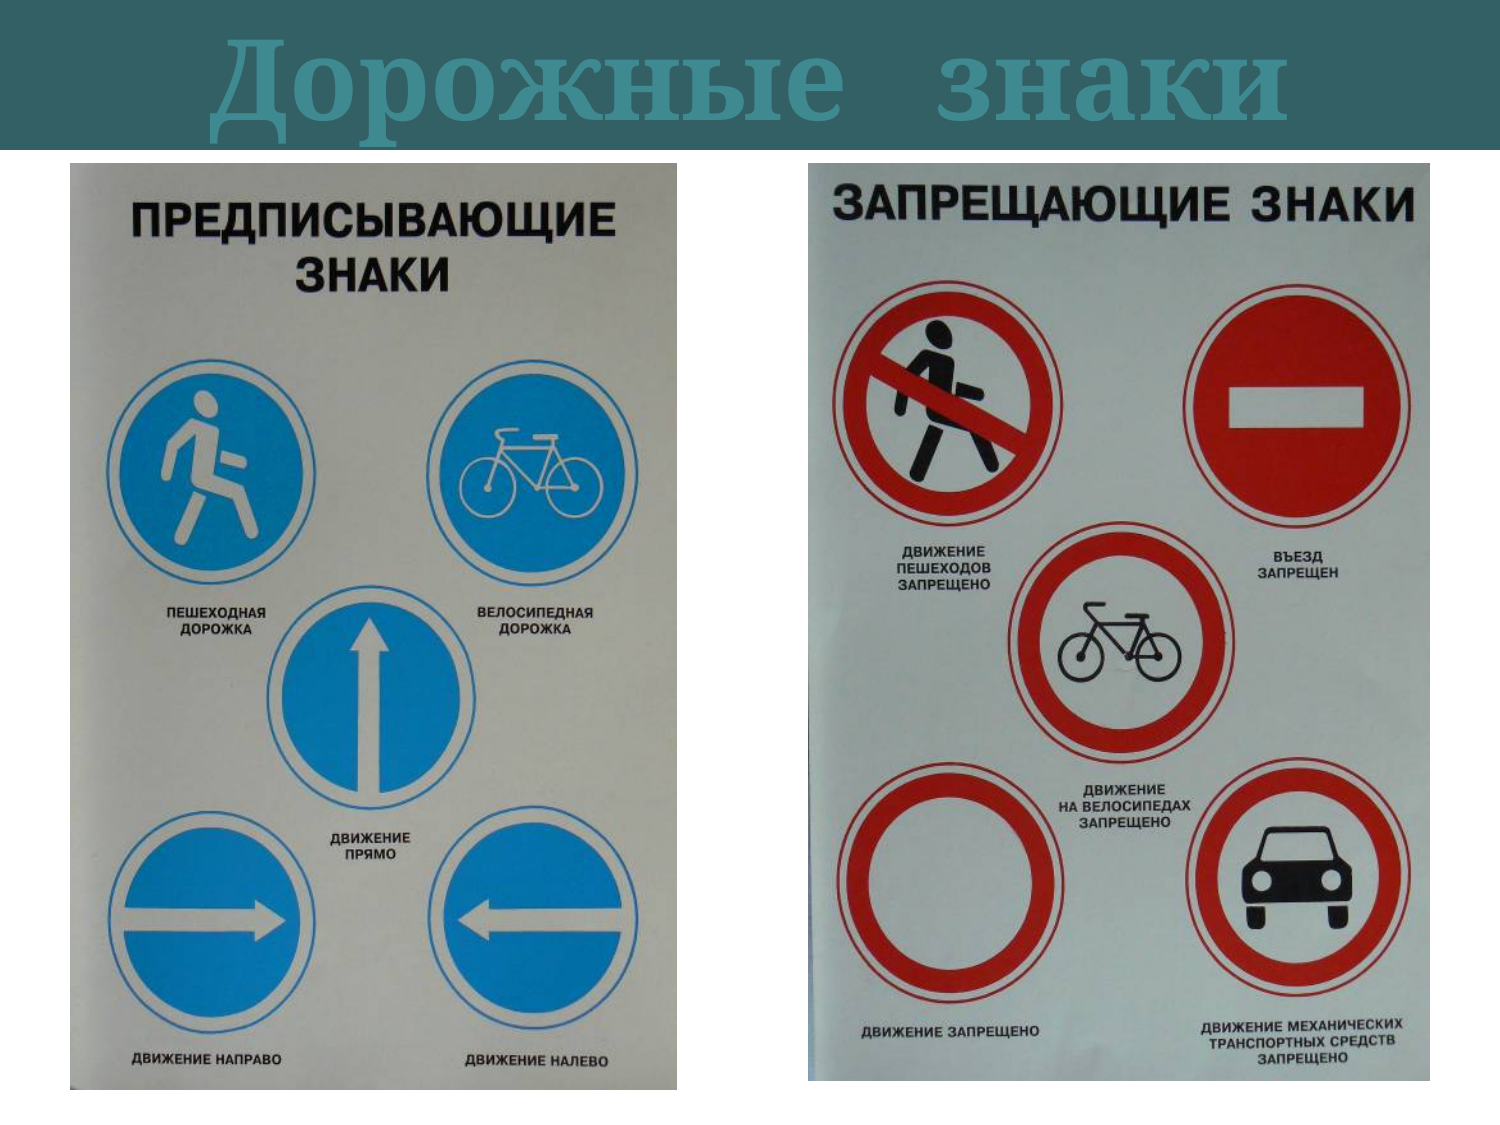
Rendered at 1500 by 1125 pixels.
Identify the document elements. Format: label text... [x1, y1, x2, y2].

text_box Дорожные знаки [0, 0, 1500, 150]
picture [70, 163, 677, 1091]
picture [808, 163, 1430, 1081]
